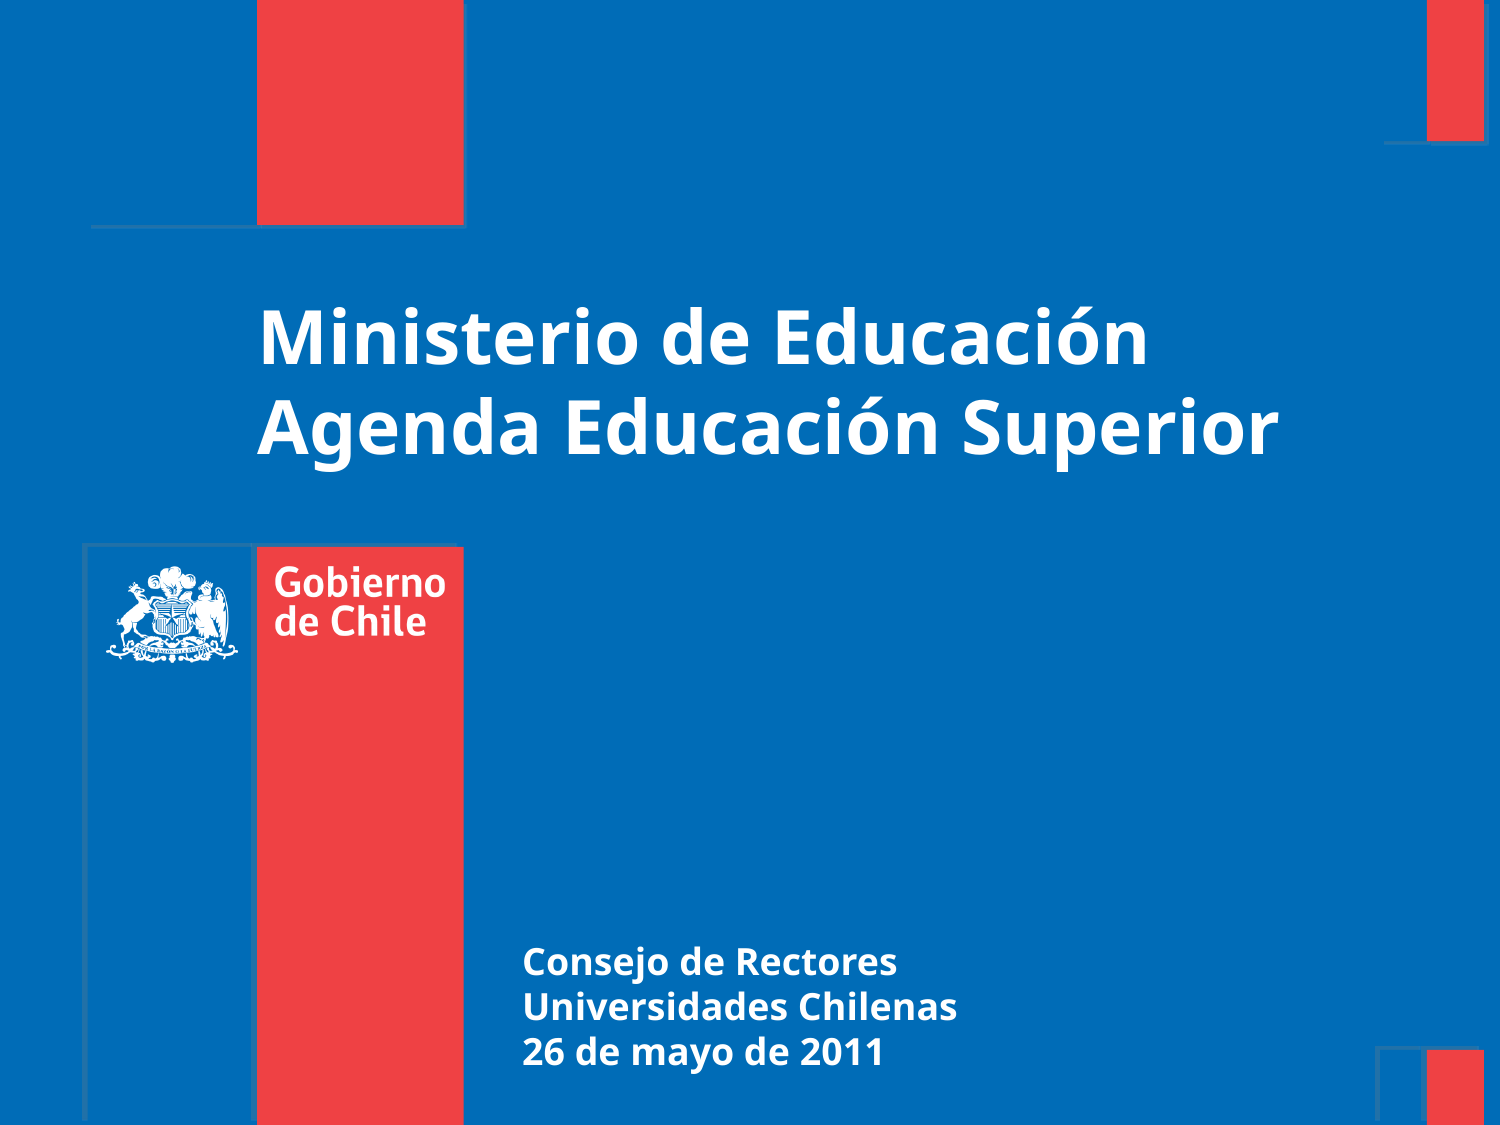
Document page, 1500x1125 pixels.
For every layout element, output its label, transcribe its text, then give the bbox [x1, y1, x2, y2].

text_box Consejo de Rectores Universidades Chilenas 26 de mayo de 2011 [507, 930, 974, 1081]
picture [106, 566, 238, 663]
picture [275, 566, 445, 636]
text_box Ministerio de Educación Agenda Educación Superior [242, 302, 1500, 457]
